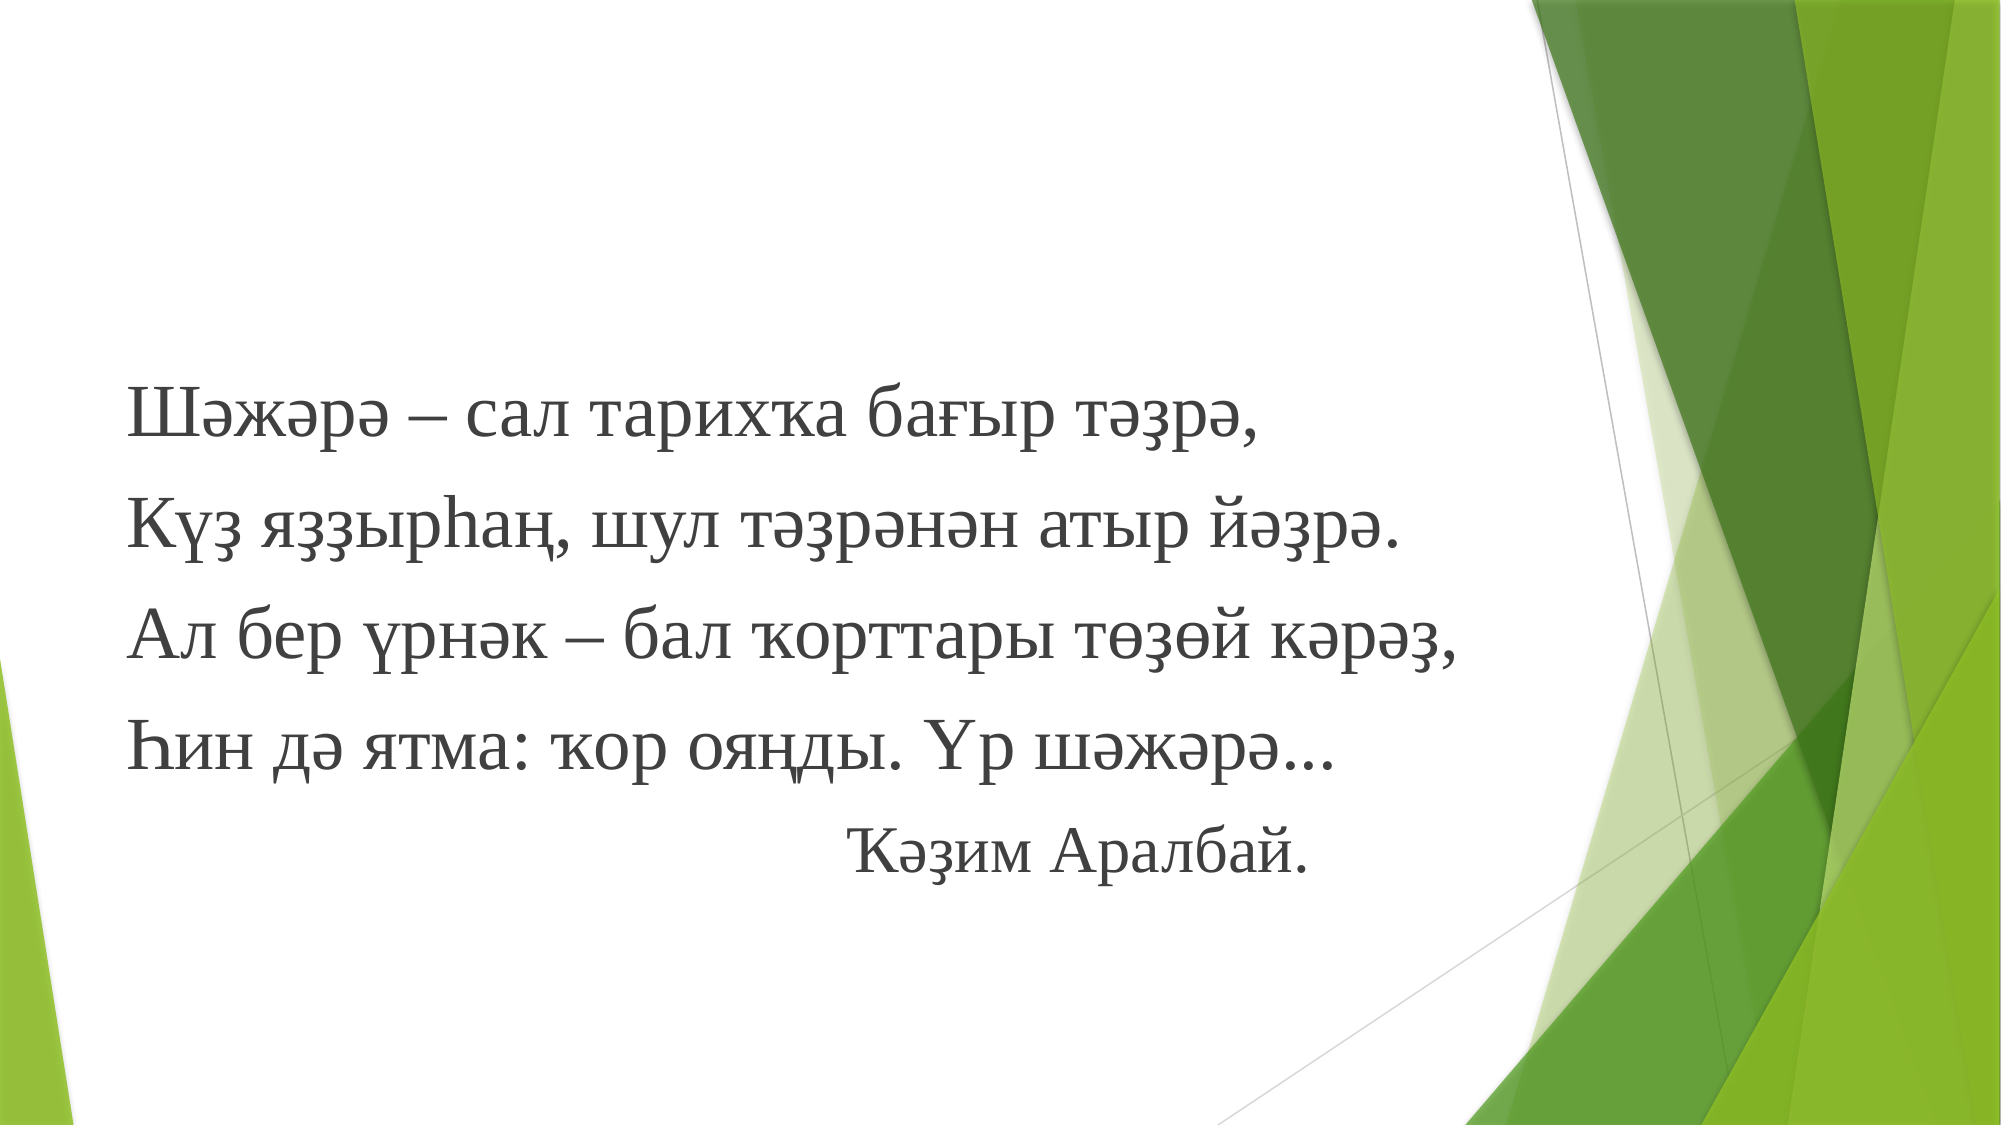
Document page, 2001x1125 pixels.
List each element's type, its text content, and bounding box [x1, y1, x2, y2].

list Шәжәрә – сал тарихҡа бағыр тәҙрә, Күҙ яҙҙырһаң, шул тәҙрәнән атыр йәҙрә. Ал бер үрнәк – бал ҡорттары төҙөй кәрәҙ, Һин дә ятма: ҡор ояңды. Үр шәжәрә... Ҡәҙим Аралбай. [111, 354, 1522, 992]
